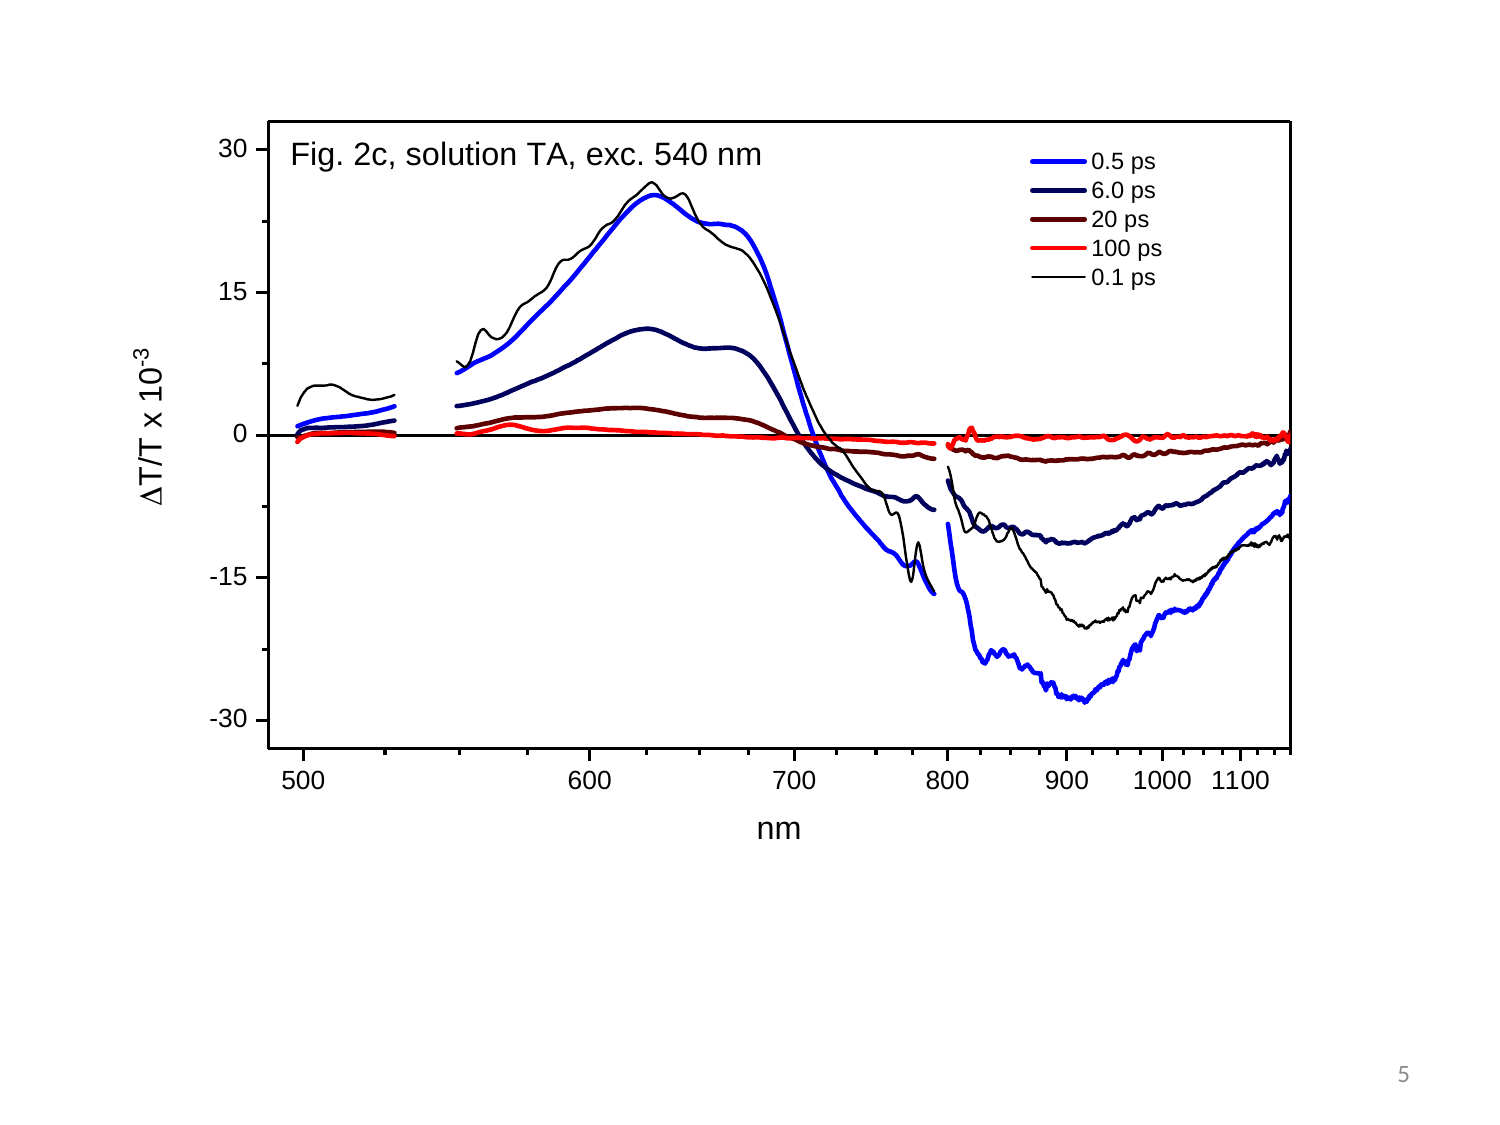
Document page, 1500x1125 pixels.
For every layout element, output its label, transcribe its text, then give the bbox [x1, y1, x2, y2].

slide_number 5 [1074, 1057, 1425, 1103]
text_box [0, 0, 1500, 1049]
